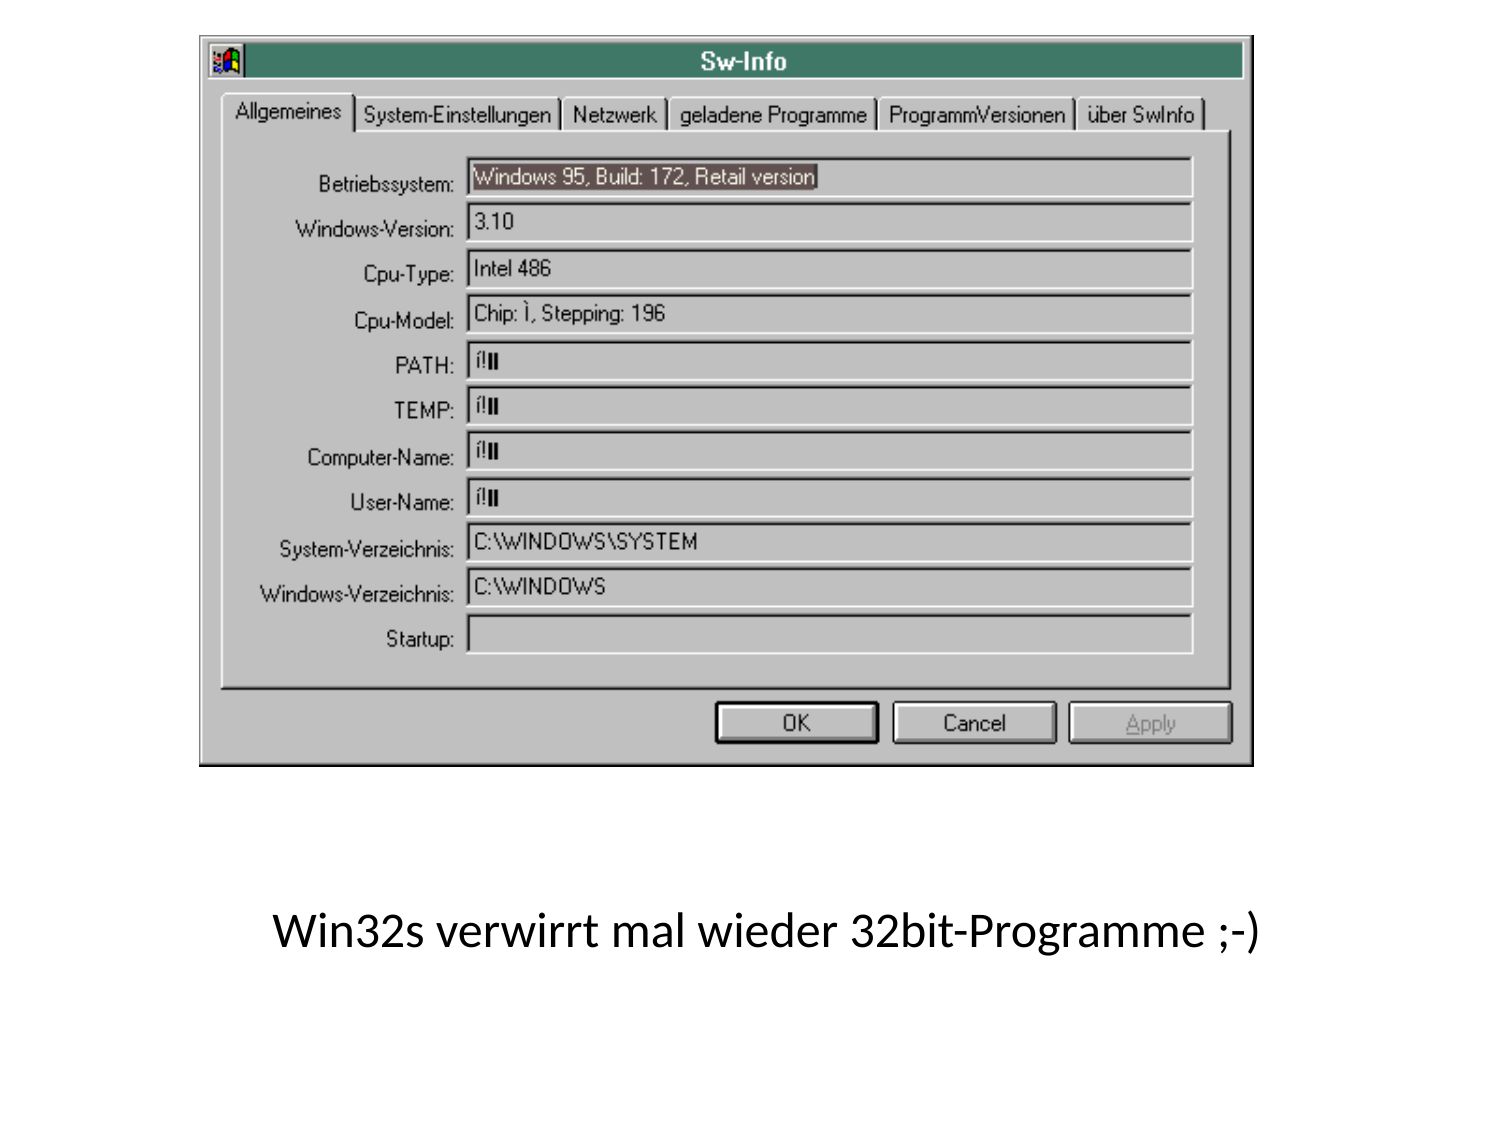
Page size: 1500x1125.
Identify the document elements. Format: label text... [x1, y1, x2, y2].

text_box Win32s verwirrt mal wieder 32bit-Programme ;-) [257, 890, 1325, 966]
picture [198, 34, 1255, 767]
